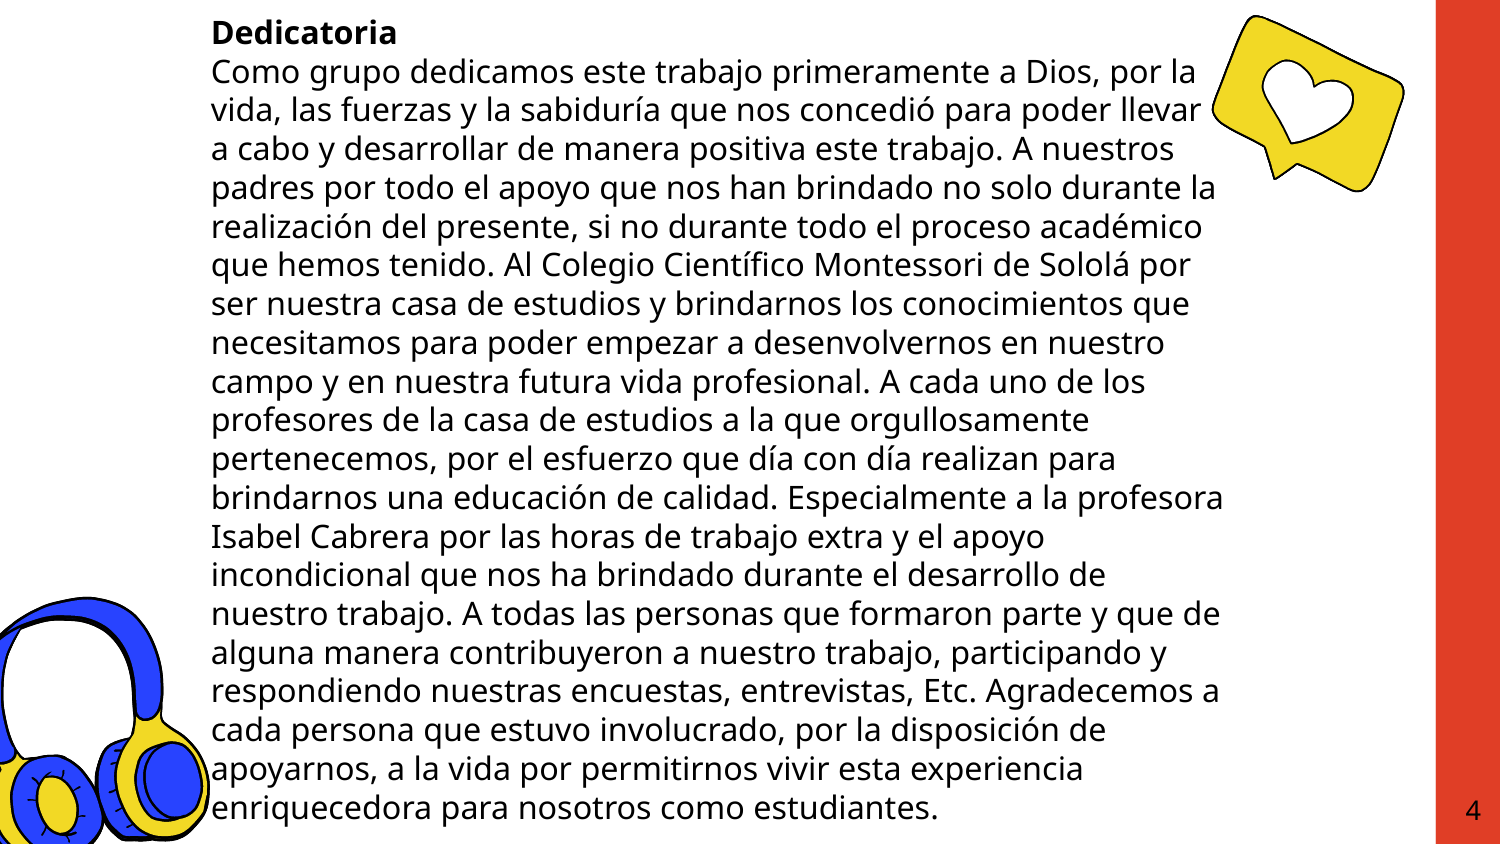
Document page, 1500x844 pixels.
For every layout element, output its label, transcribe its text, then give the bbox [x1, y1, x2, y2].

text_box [0, 605, 189, 844]
text_box [1435, 0, 1500, 844]
text_box [1399, 84, 1403, 106]
text_box [1241, 17, 1307, 39]
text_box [1212, 40, 1395, 187]
slide_number 4 [1391, 779, 1482, 844]
text_box Dedicatoria Como grupo dedicamos este trabajo primeramente a Dios, por la vida, las fuerzas y la sabiduría que nos concedió para poder llevar a cabo y desarrollar de manera positiva este trabajo. A nuestros padres por todo el apoyo que nos han brindado no solo durante la realización del presente, si no durante todo el proceso académico que hemos tenido. Al Colegio Científico Montessori de Sololá por ser nuestra casa de estudios y brindarnos los conocimientos que necesitamos para poder empezar a desenvolvernos en nuestro campo y en nuestra futura vida profesional. A cada uno de los profesores de la casa de estudios a la que orgullosamente pertenecemos, por el esfuerzo que día con día realizan para brindarnos una educación de calidad. Especialmente a la profesora Isabel Cabrera por las horas de trabajo extra y el apoyo incondicional que nos ha brindado durante el desarrollo de nuestro trabajo. A todas las personas que formaron parte y que de alguna manera contribuyeron a nuestro trabajo, participando y respondiendo nuestras encuestas, entrevistas, Etc. Agradecemos a cada persona que estuvo involucrado, por la disposición de apoyarnos, a la vida por permitirnos vivir esta experiencia enriquecedora para nosotros como estudiantes. “La educación es el pasaporte hacia el futuro, el mañana les pertenece a aquellas personas que se preparan para el día de hoy” [196, 4, 1241, 844]
